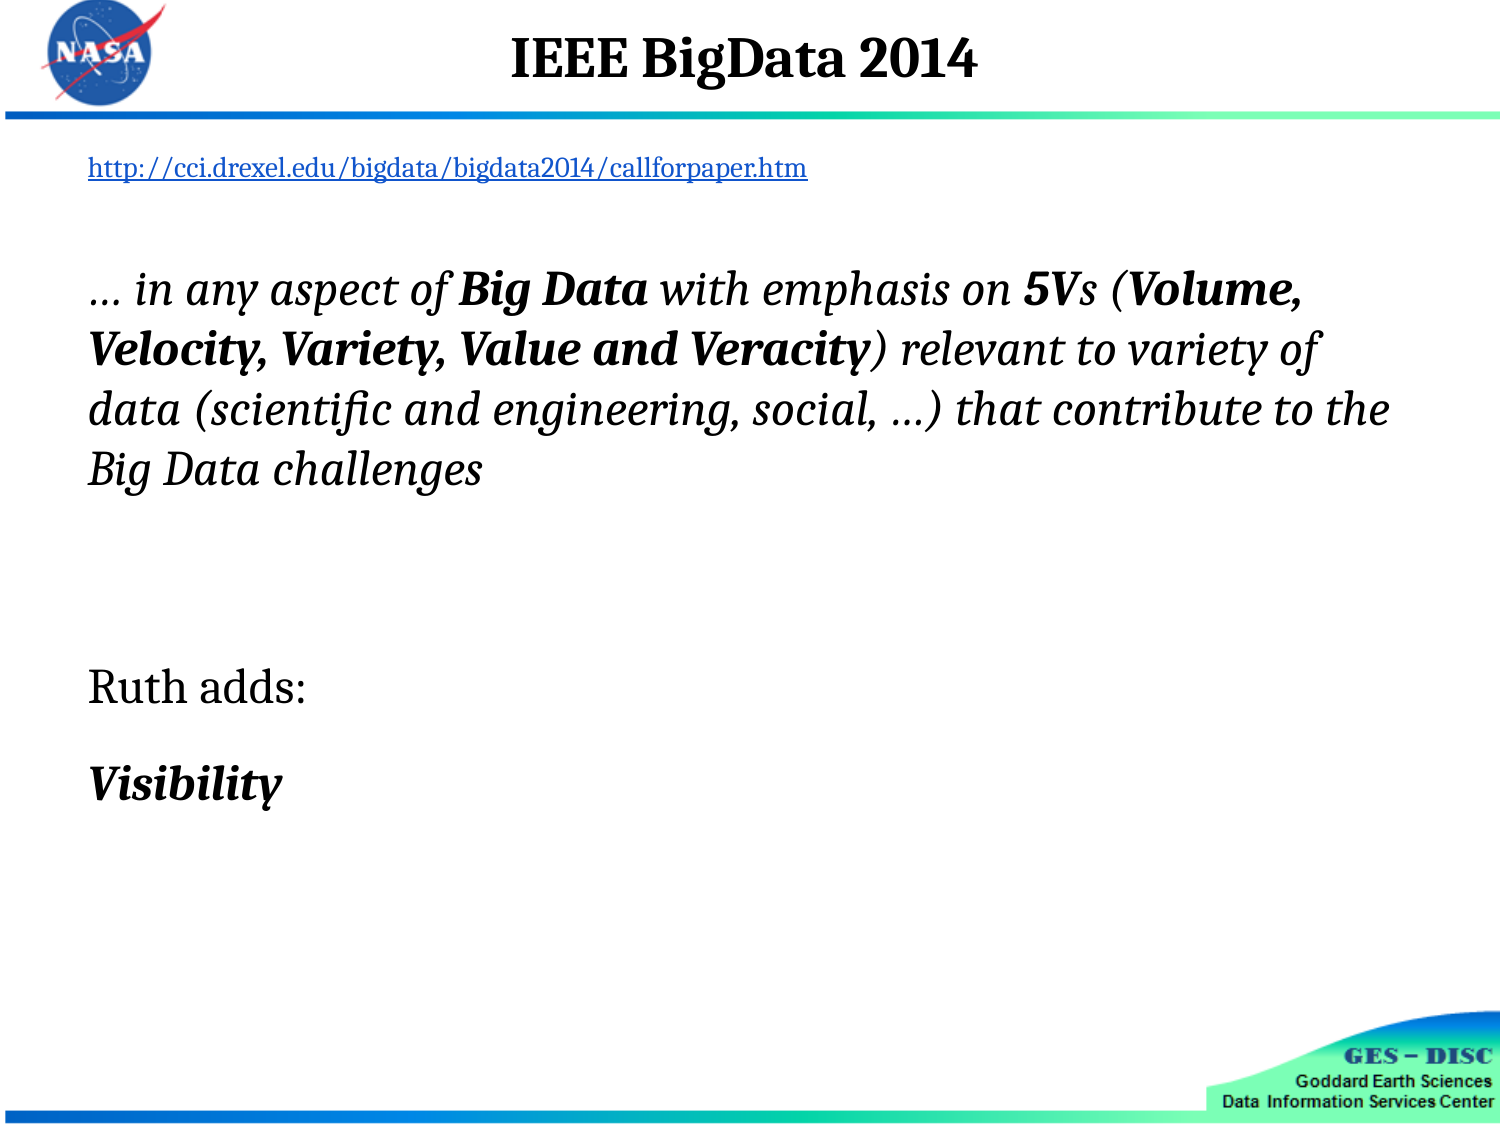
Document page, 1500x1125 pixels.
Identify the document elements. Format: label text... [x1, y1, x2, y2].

list http://cci.drexel.edu/bigdata/bigdata2014/callforpaper.htm … in any aspect of Big Data with emphasis on 5Vs (Volume, Velocity, Variety, Value and Veracity) relevant to variety of data (scientific and engineering, social, …) that contribute to the Big Data challenges Ruth adds: Visibility [72, 133, 1433, 741]
text_box [4, 0, 1500, 1125]
text_box IEEE BigData 2014 [495, 11, 995, 97]
